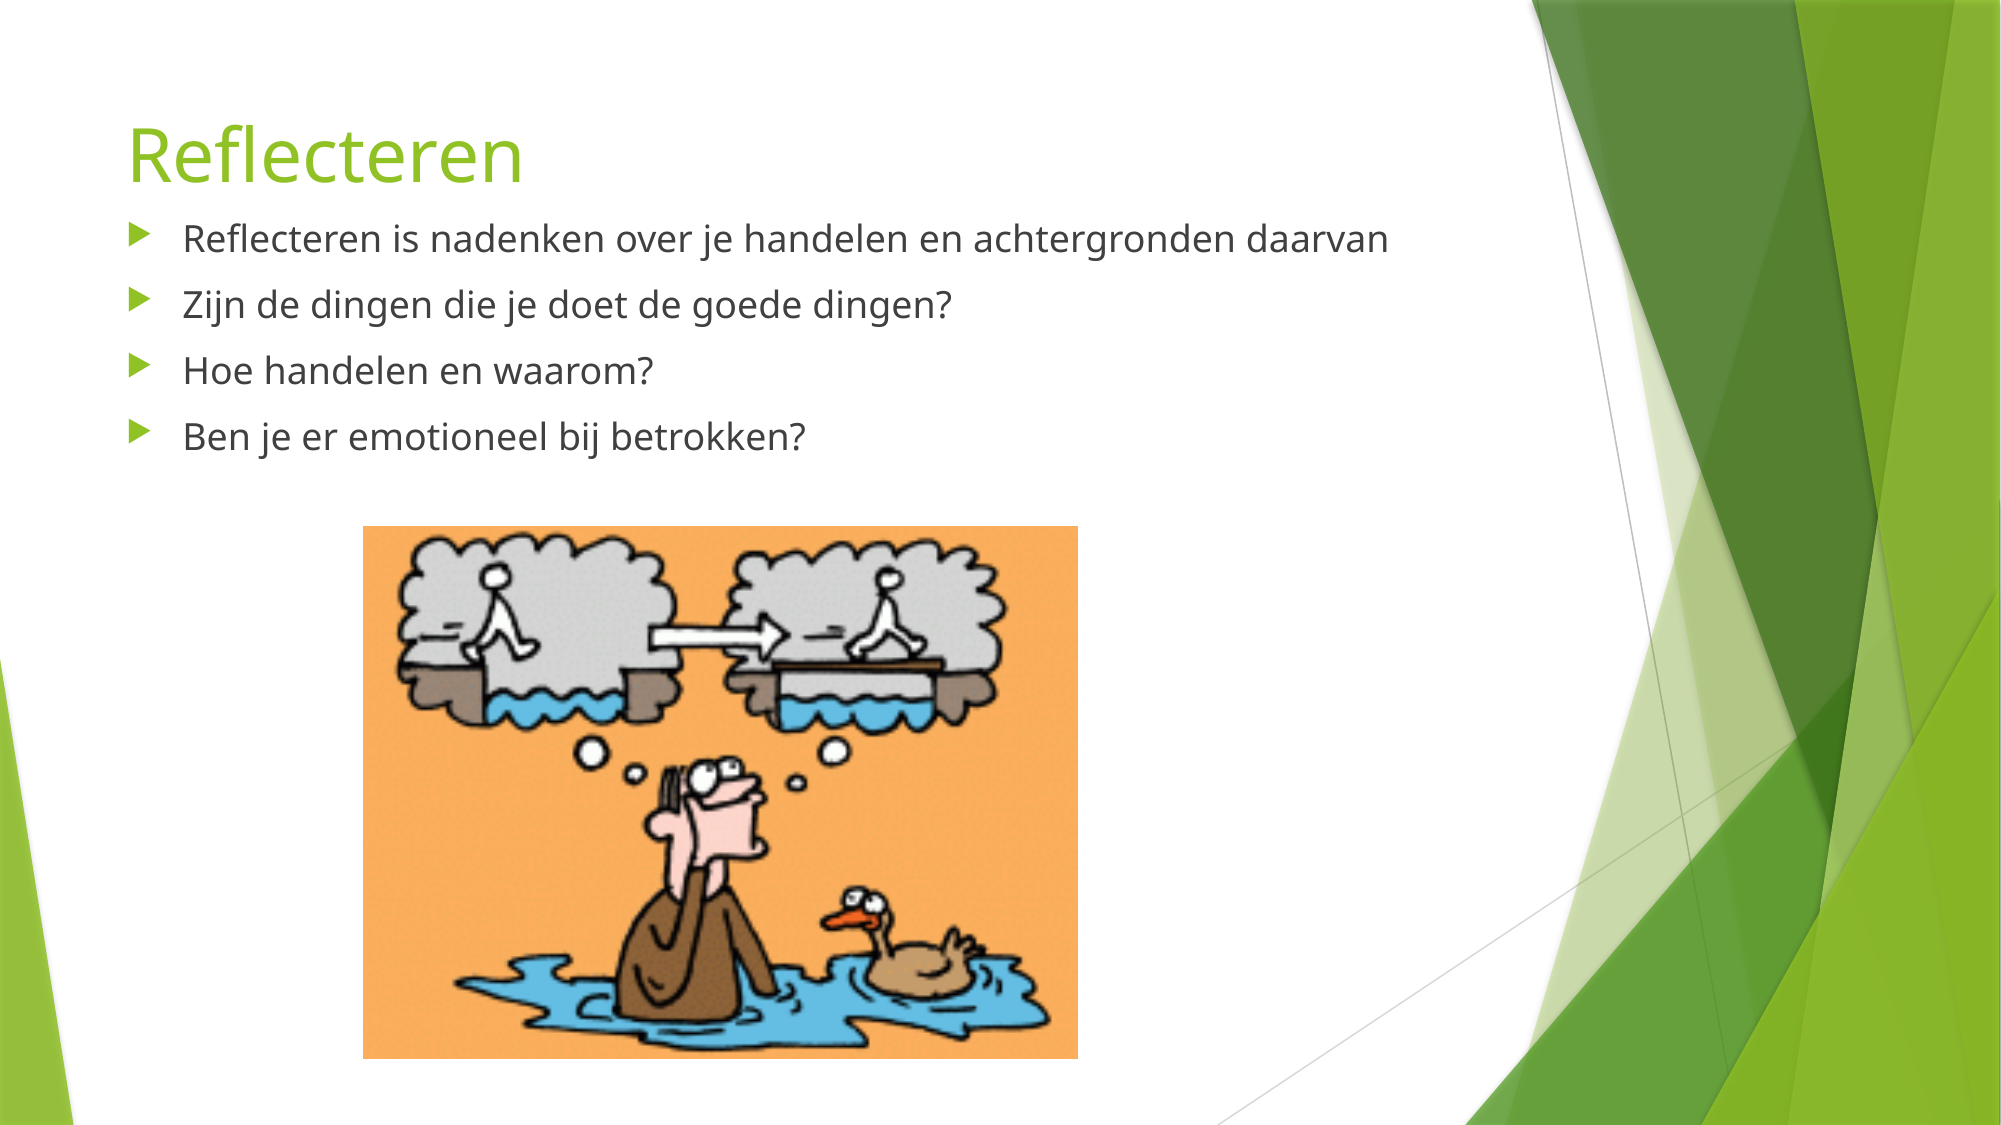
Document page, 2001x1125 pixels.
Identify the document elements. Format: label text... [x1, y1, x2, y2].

list Reflecteren is nadenken over je handelen en achtergronden daarvan Zijn de dingen die je doet de goede dingen? Hoe handelen en waarom? Ben je er emotioneel bij betrokken? [111, 207, 1522, 845]
title Reflecteren [111, 99, 1522, 207]
picture [363, 525, 1079, 1059]
